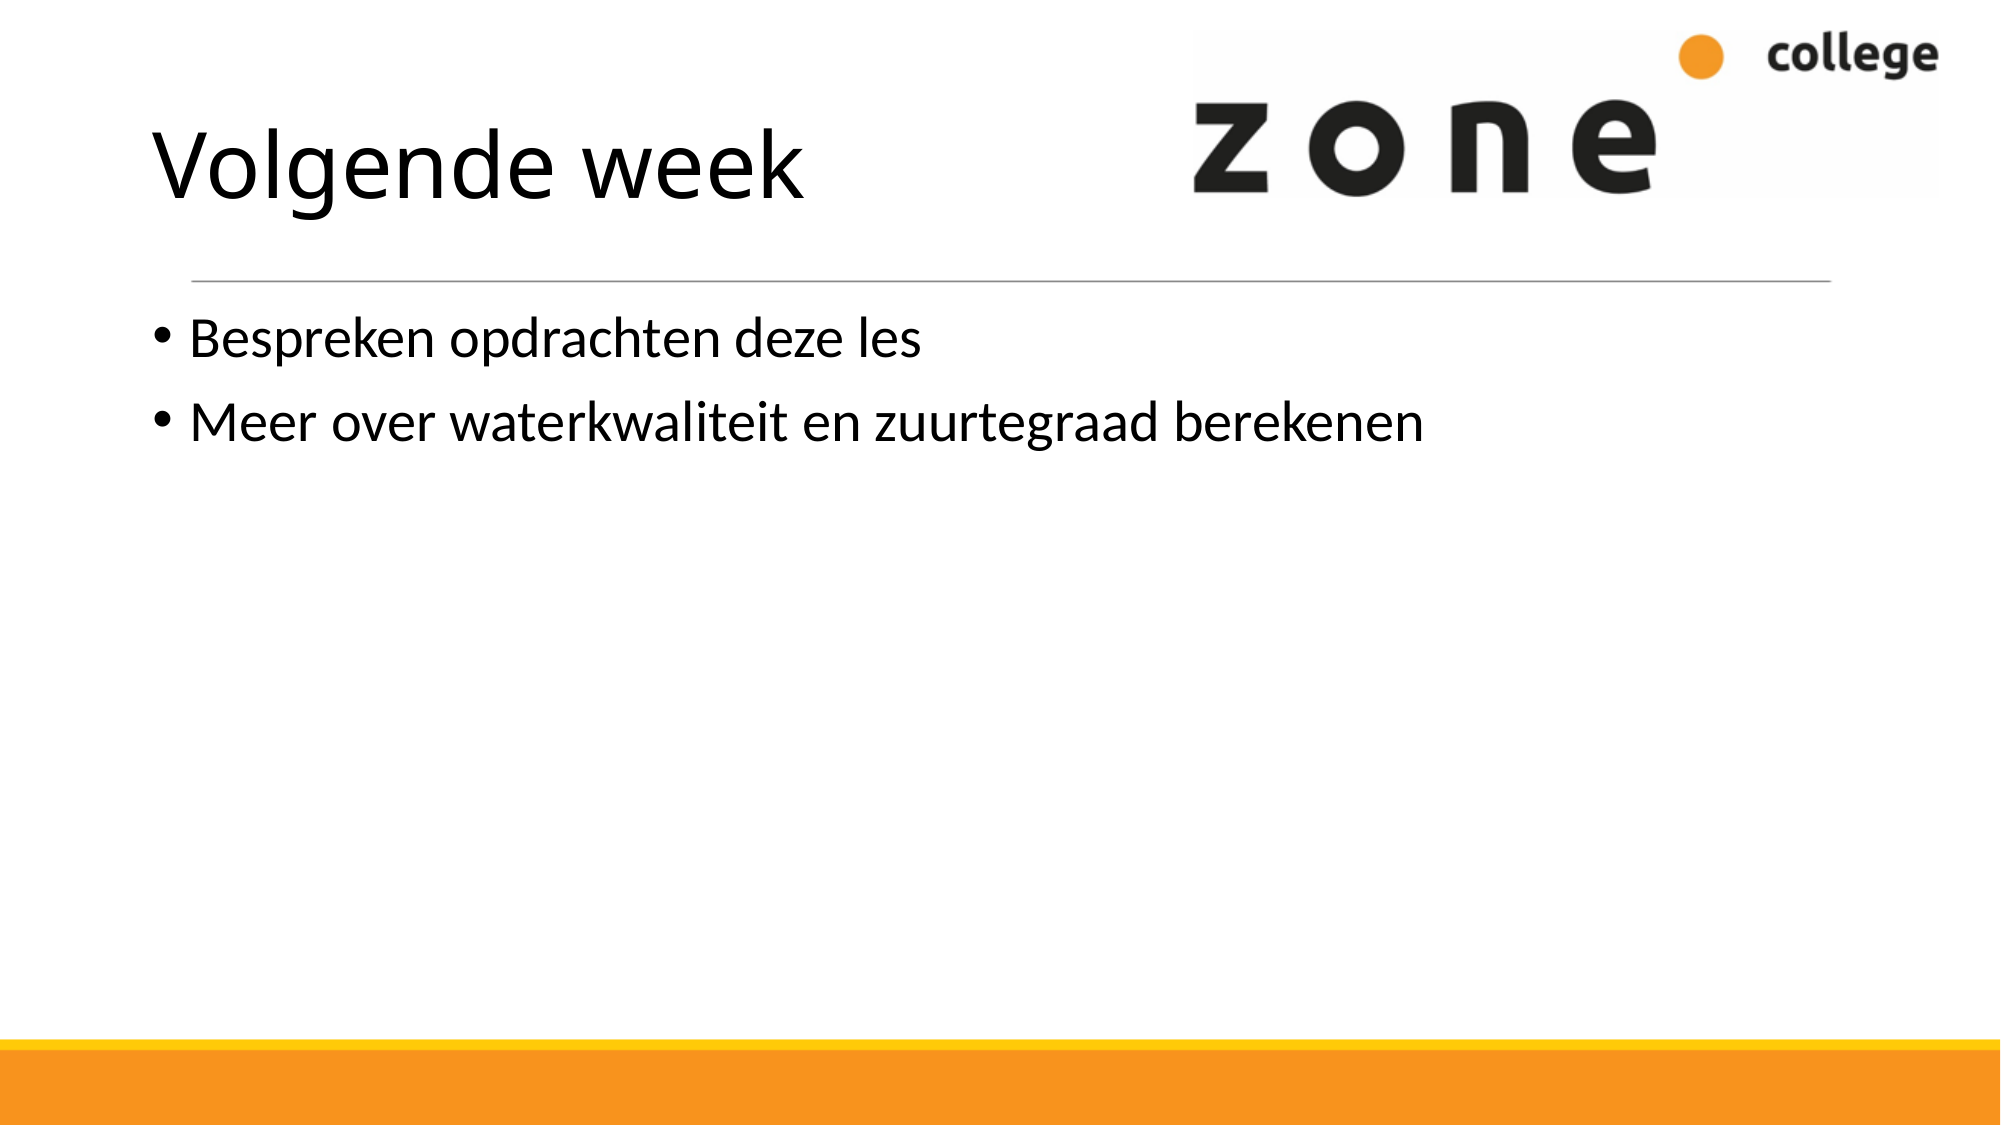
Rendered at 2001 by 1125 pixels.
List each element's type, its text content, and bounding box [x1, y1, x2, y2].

title Volgende week [137, 59, 1863, 278]
picture [0, 0, 2001, 1125]
list Bespreken opdrachten deze les Meer over waterkwaliteit en zuurtegraad berekenen [137, 299, 1863, 1014]
